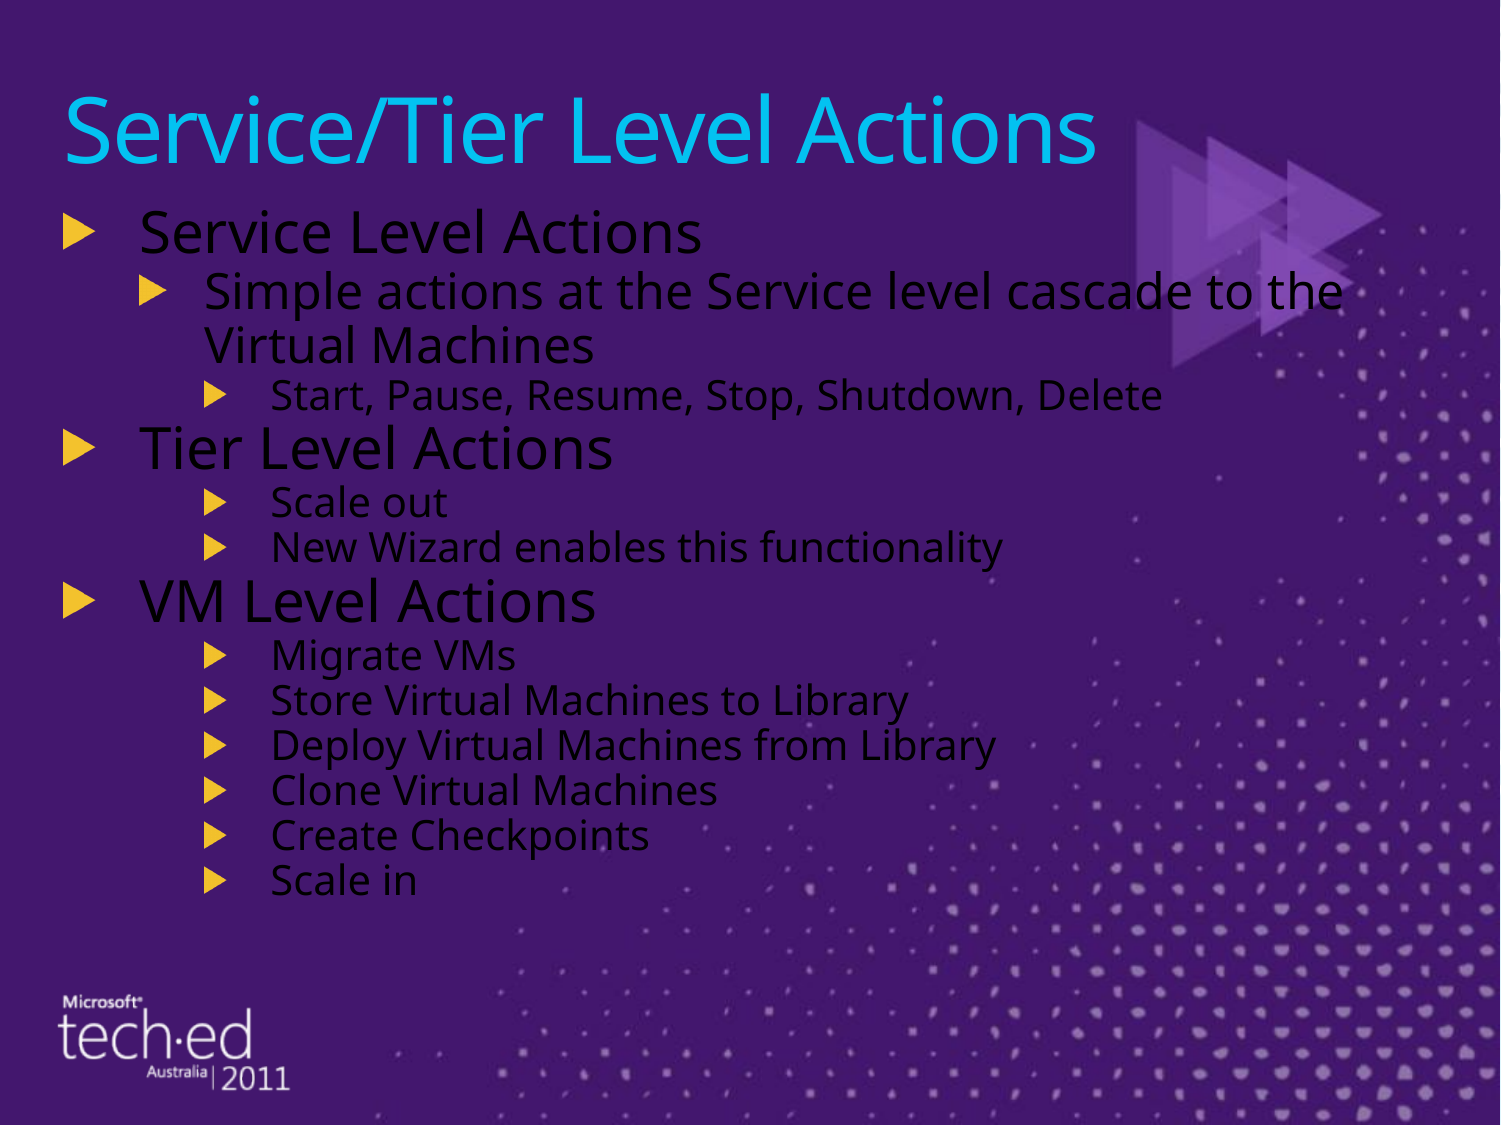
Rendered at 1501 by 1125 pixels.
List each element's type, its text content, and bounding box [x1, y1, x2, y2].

list Service Level Actions Simple actions at the Service level cascade to the Virtual Machines Start, Pause, Resume, Stop, Shutdown, Delete Tier Level Actions Scale out New Wizard enables this functionality VM Level Actions Migrate VMs Store Virtual Machines to Library Deploy Virtual Machines from Library Clone Virtual Machines Create Checkpoints Scale in [63, 203, 1359, 929]
title Service/Tier Level Actions [63, 84, 1437, 185]
picture [0, 0, 1501, 1125]
